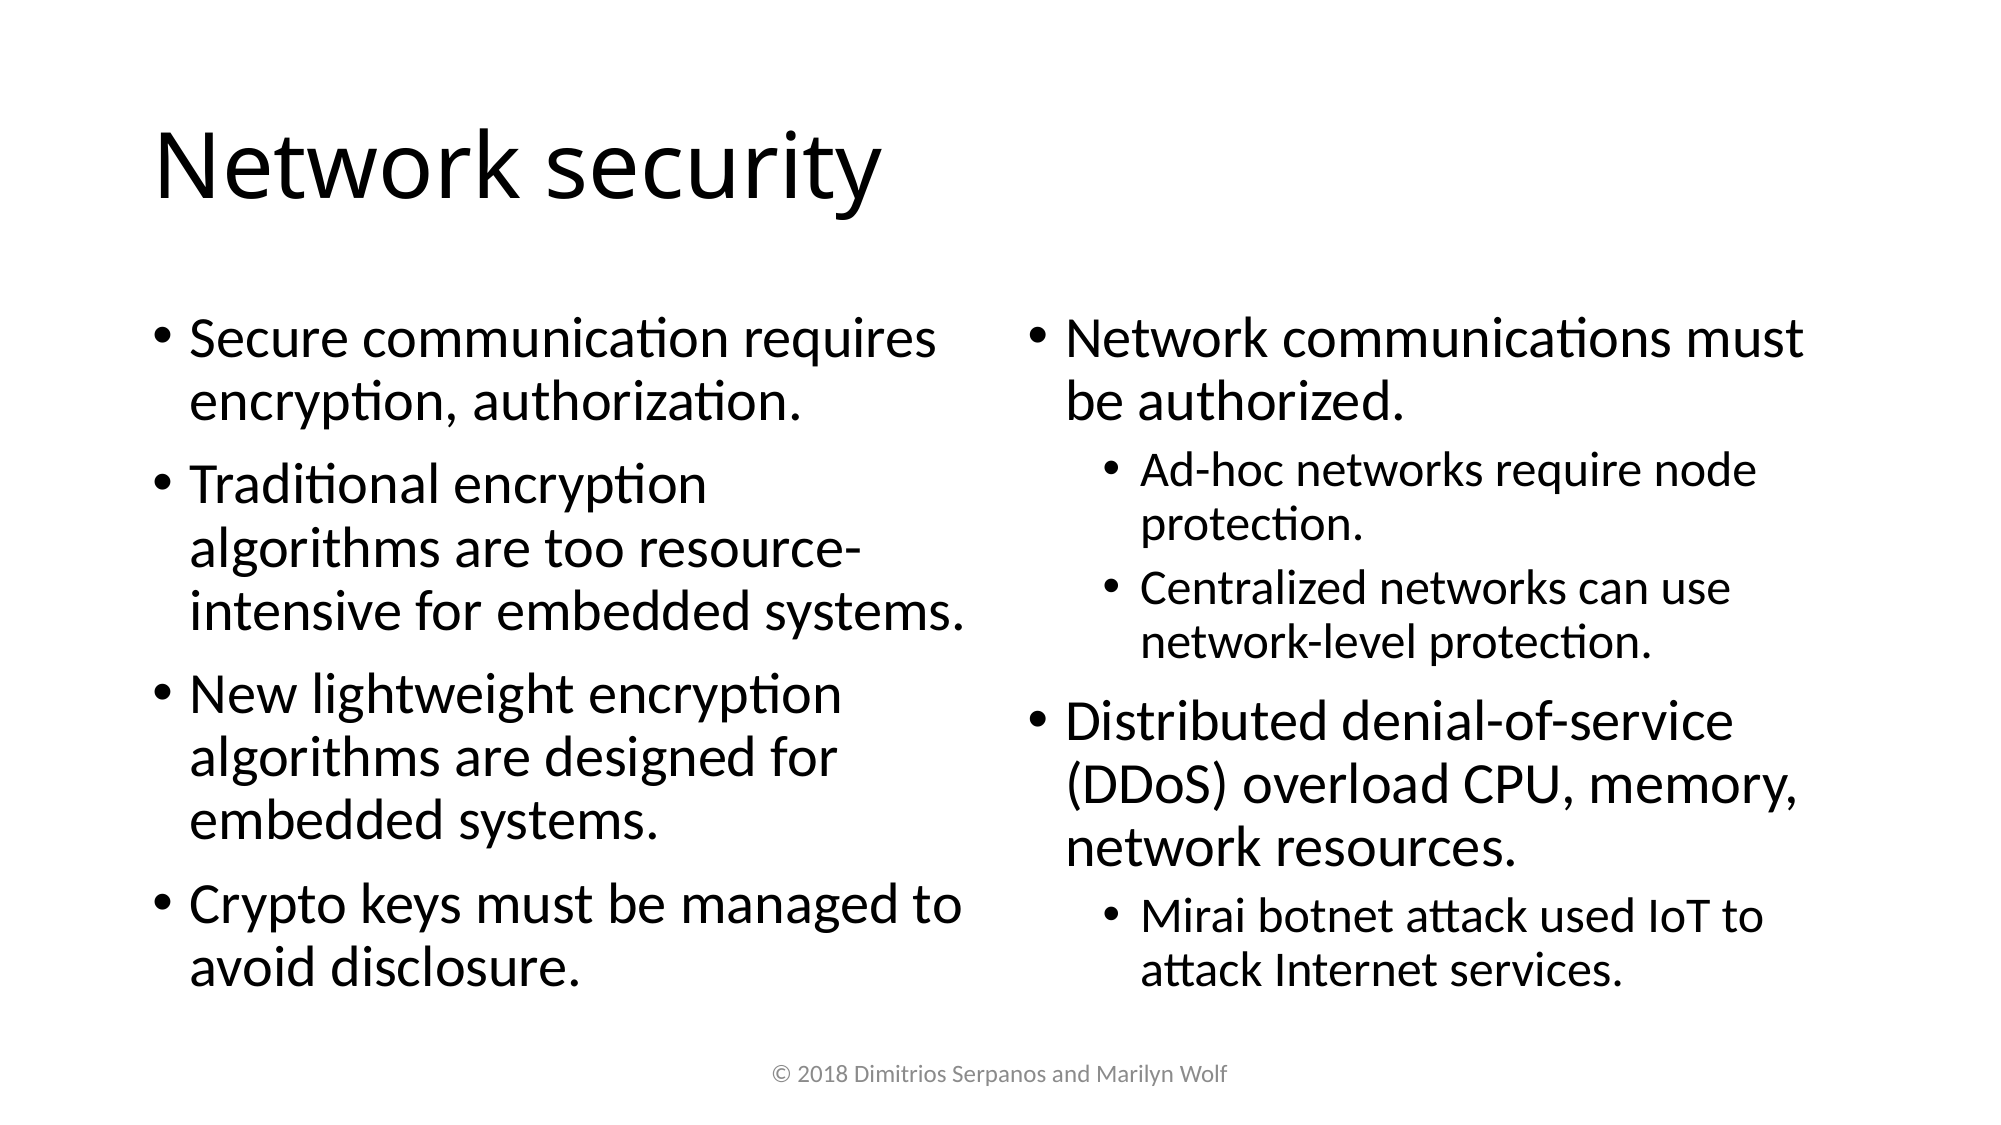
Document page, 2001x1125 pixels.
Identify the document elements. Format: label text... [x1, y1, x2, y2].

list Secure communication requires encryption, authorization. Traditional encryption algorithms are too resource-intensive for embedded systems. New lightweight encryption algorithms are designed for embedded systems. Crypto keys must be managed to avoid disclosure. [137, 299, 988, 1014]
footer © 2018 Dimitrios Serpanos and Marilyn Wolf [662, 1042, 1338, 1103]
list Network communications must be authorized. Ad-hoc networks require node protection. Centralized networks can use network-level protection. Distributed denial-of-service (DDoS) overload CPU, memory, network resources. Mirai botnet attack used IoT to attack Internet services. [1012, 299, 1863, 1014]
title Network security [137, 59, 1863, 278]
